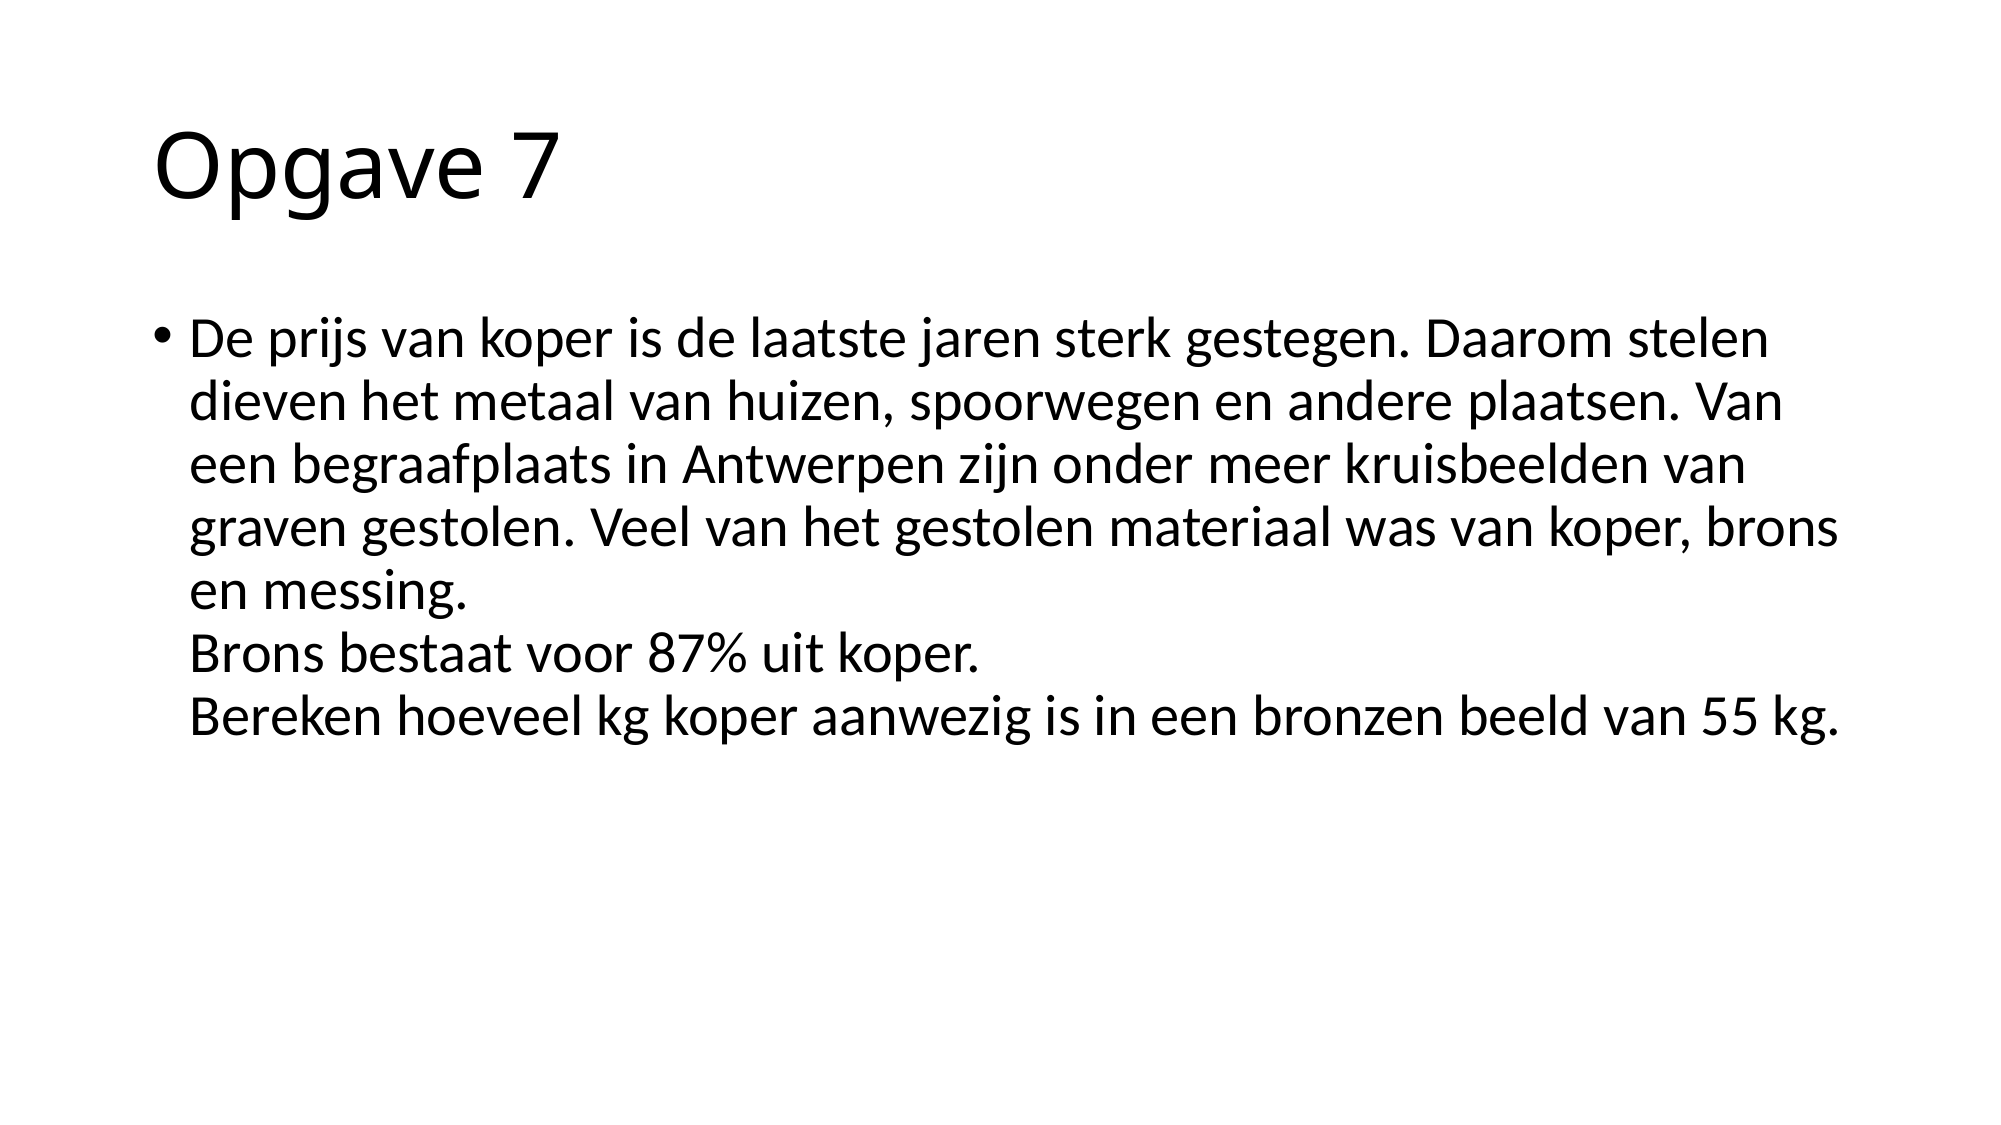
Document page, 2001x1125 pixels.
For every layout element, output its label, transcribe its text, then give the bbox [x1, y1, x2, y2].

list De prijs van koper is de laatste jaren sterk gestegen. Daarom stelen dieven het metaal van huizen, spoorwegen en andere plaatsen. Van een begraafplaats in Antwerpen zijn onder meer kruisbeelden van graven gestolen. Veel van het gestolen materiaal was van koper, brons en messing. Brons bestaat voor 87% uit koper. Bereken hoeveel kg koper aanwezig is in een bronzen beeld van 55 kg. [137, 299, 1863, 1014]
title Opgave 7 [137, 59, 1863, 278]
